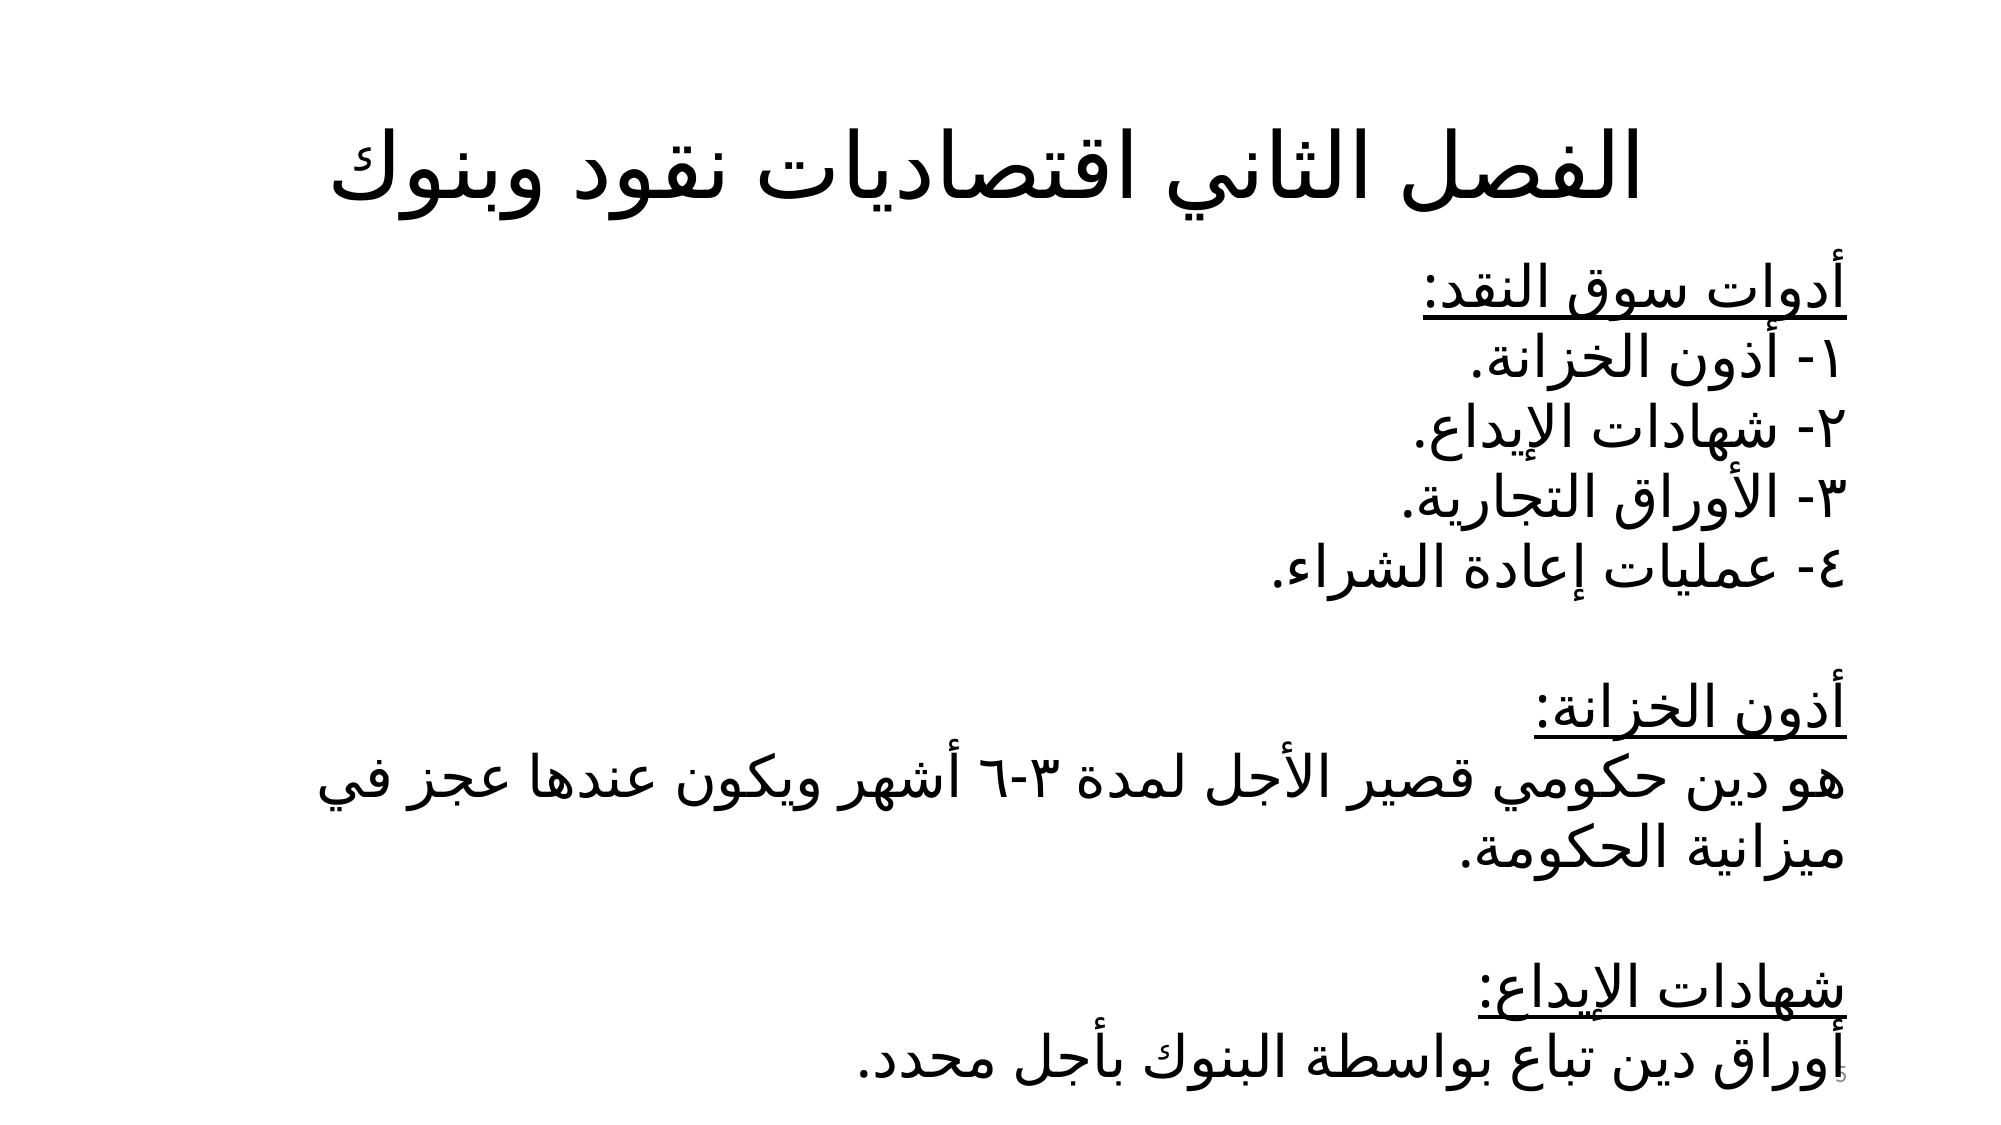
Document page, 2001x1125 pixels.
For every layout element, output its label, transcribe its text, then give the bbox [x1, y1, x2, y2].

list أدوات سوق النقد: ١- أذون الخزانة. ٢- شهادات الإيداع. ٣- الأوراق التجارية. ٤- عمليات إعادة الشراء. أذون الخزانة: هو دين حكومي قصير الأجل لمدة ٣-٦ أشهر ويكون عندها عجز في ميزانية الحكومة. شهادات الإيداع: أوراق دين تباع بواسطة البنوك بأجل محدد. [137, 241, 1863, 1055]
title الفصل الثاني اقتصاديات نقود وبنوك [137, 59, 1863, 241]
slide_number 5 [1412, 1042, 1863, 1103]
